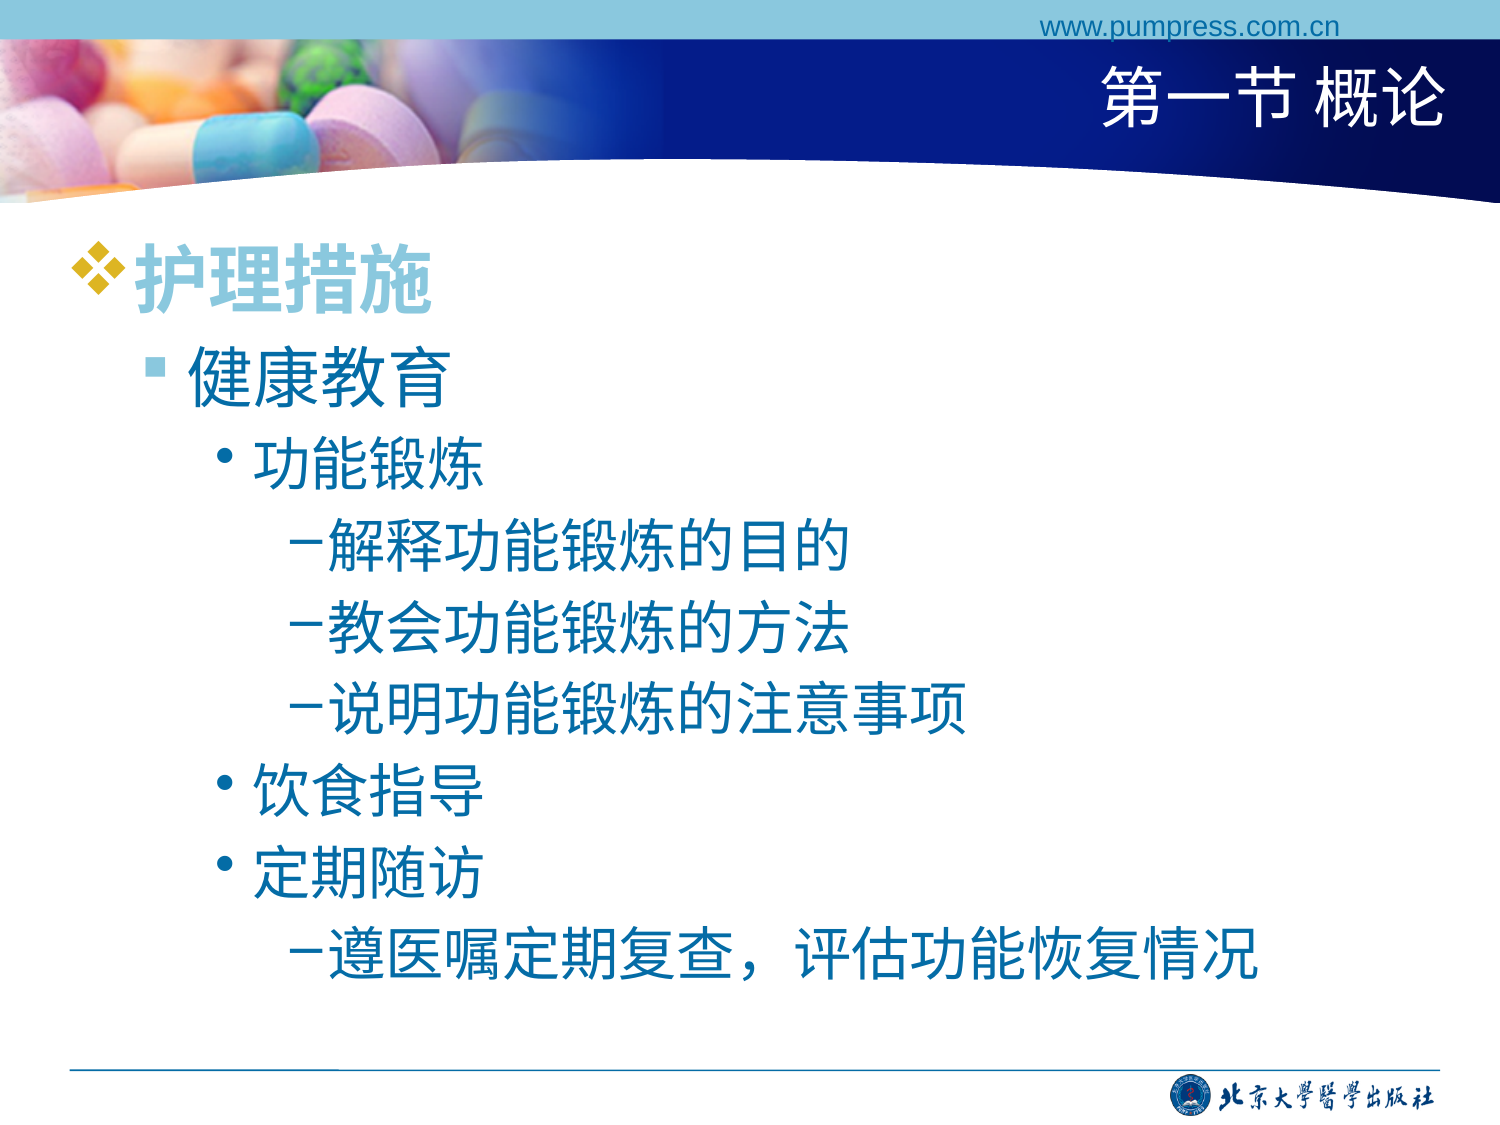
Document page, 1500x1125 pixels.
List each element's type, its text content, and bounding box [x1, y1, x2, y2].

picture [1170, 1074, 1436, 1118]
list 护理措施 健康教育 功能锻炼 解释功能锻炼的目的 教会功能锻炼的方法 说明功能锻炼的注意事项 饮食指导 定期随访 遵医嘱定期复查，评估功能恢复情况 [49, 224, 1463, 1026]
title 第一节 概论 [137, 49, 1463, 143]
slide_number www.pumpress.com.cn [1025, 0, 1463, 38]
picture [0, 40, 1500, 203]
